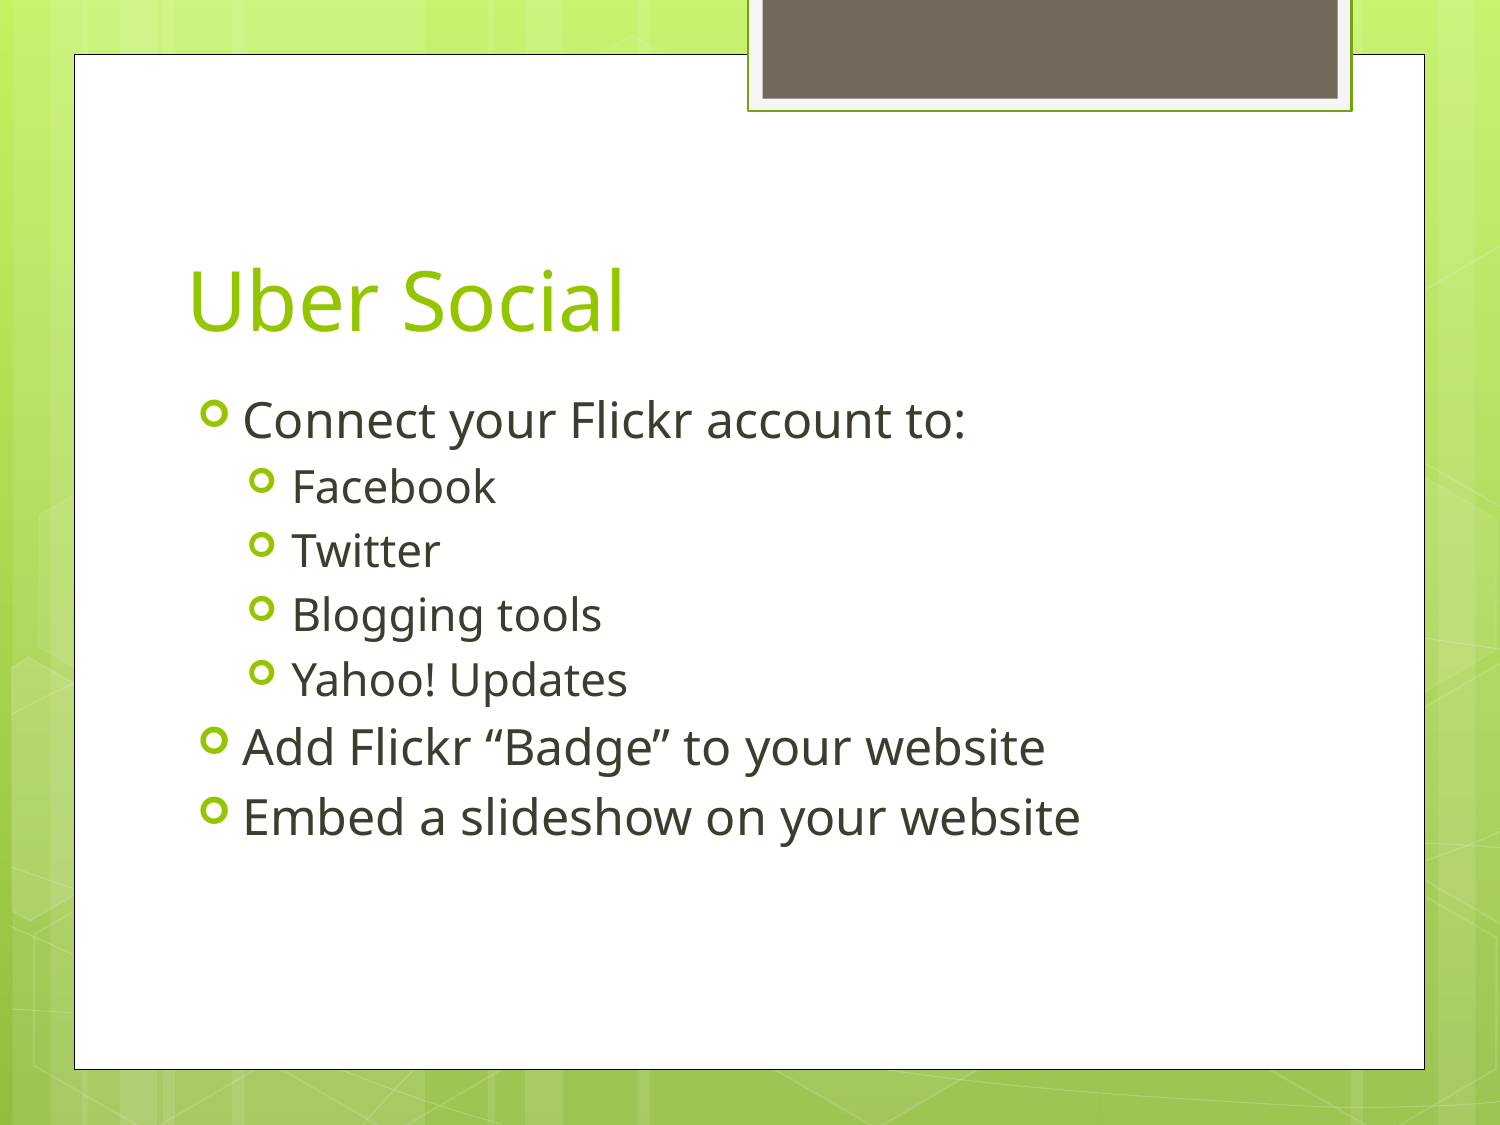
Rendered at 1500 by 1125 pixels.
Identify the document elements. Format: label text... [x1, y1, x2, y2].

title Uber Social [171, 168, 1324, 357]
list Connect your Flickr account to: Facebook Twitter Blogging tools Yahoo! Updates Add Flickr “Badge” to your website Embed a slideshow on your website [171, 381, 1283, 957]
